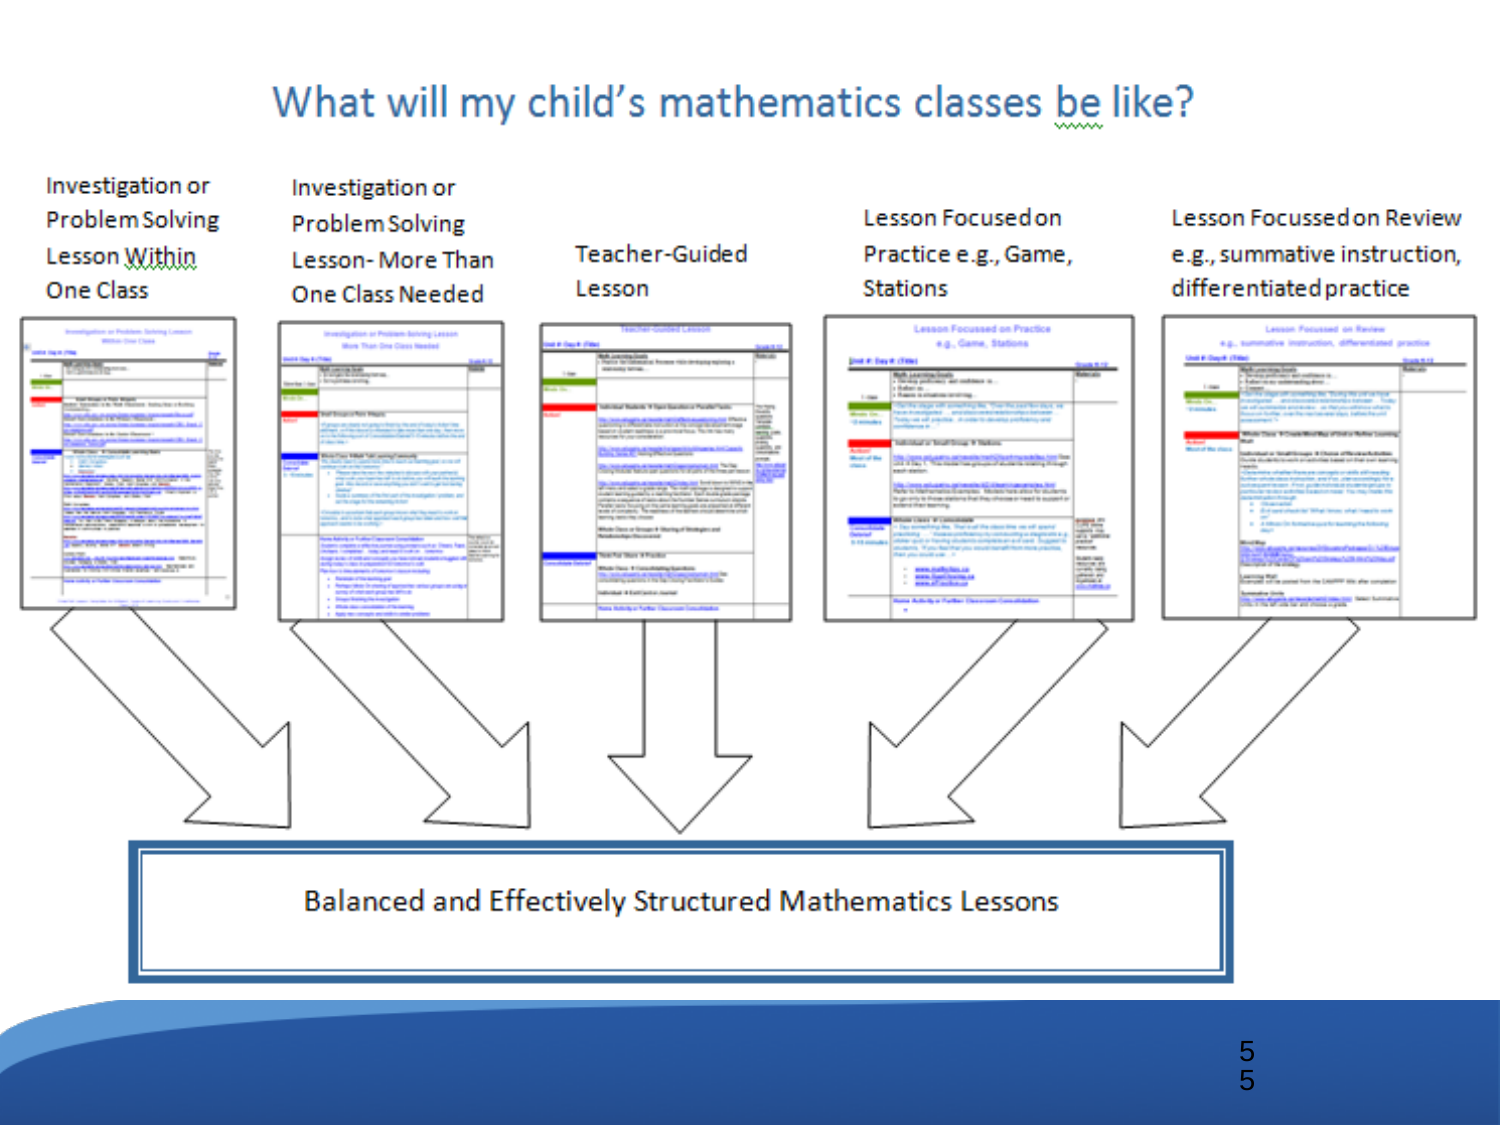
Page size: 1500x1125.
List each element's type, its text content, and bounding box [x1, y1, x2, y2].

picture [0, 69, 1500, 1125]
slide_number 55 [1223, 1023, 1277, 1075]
